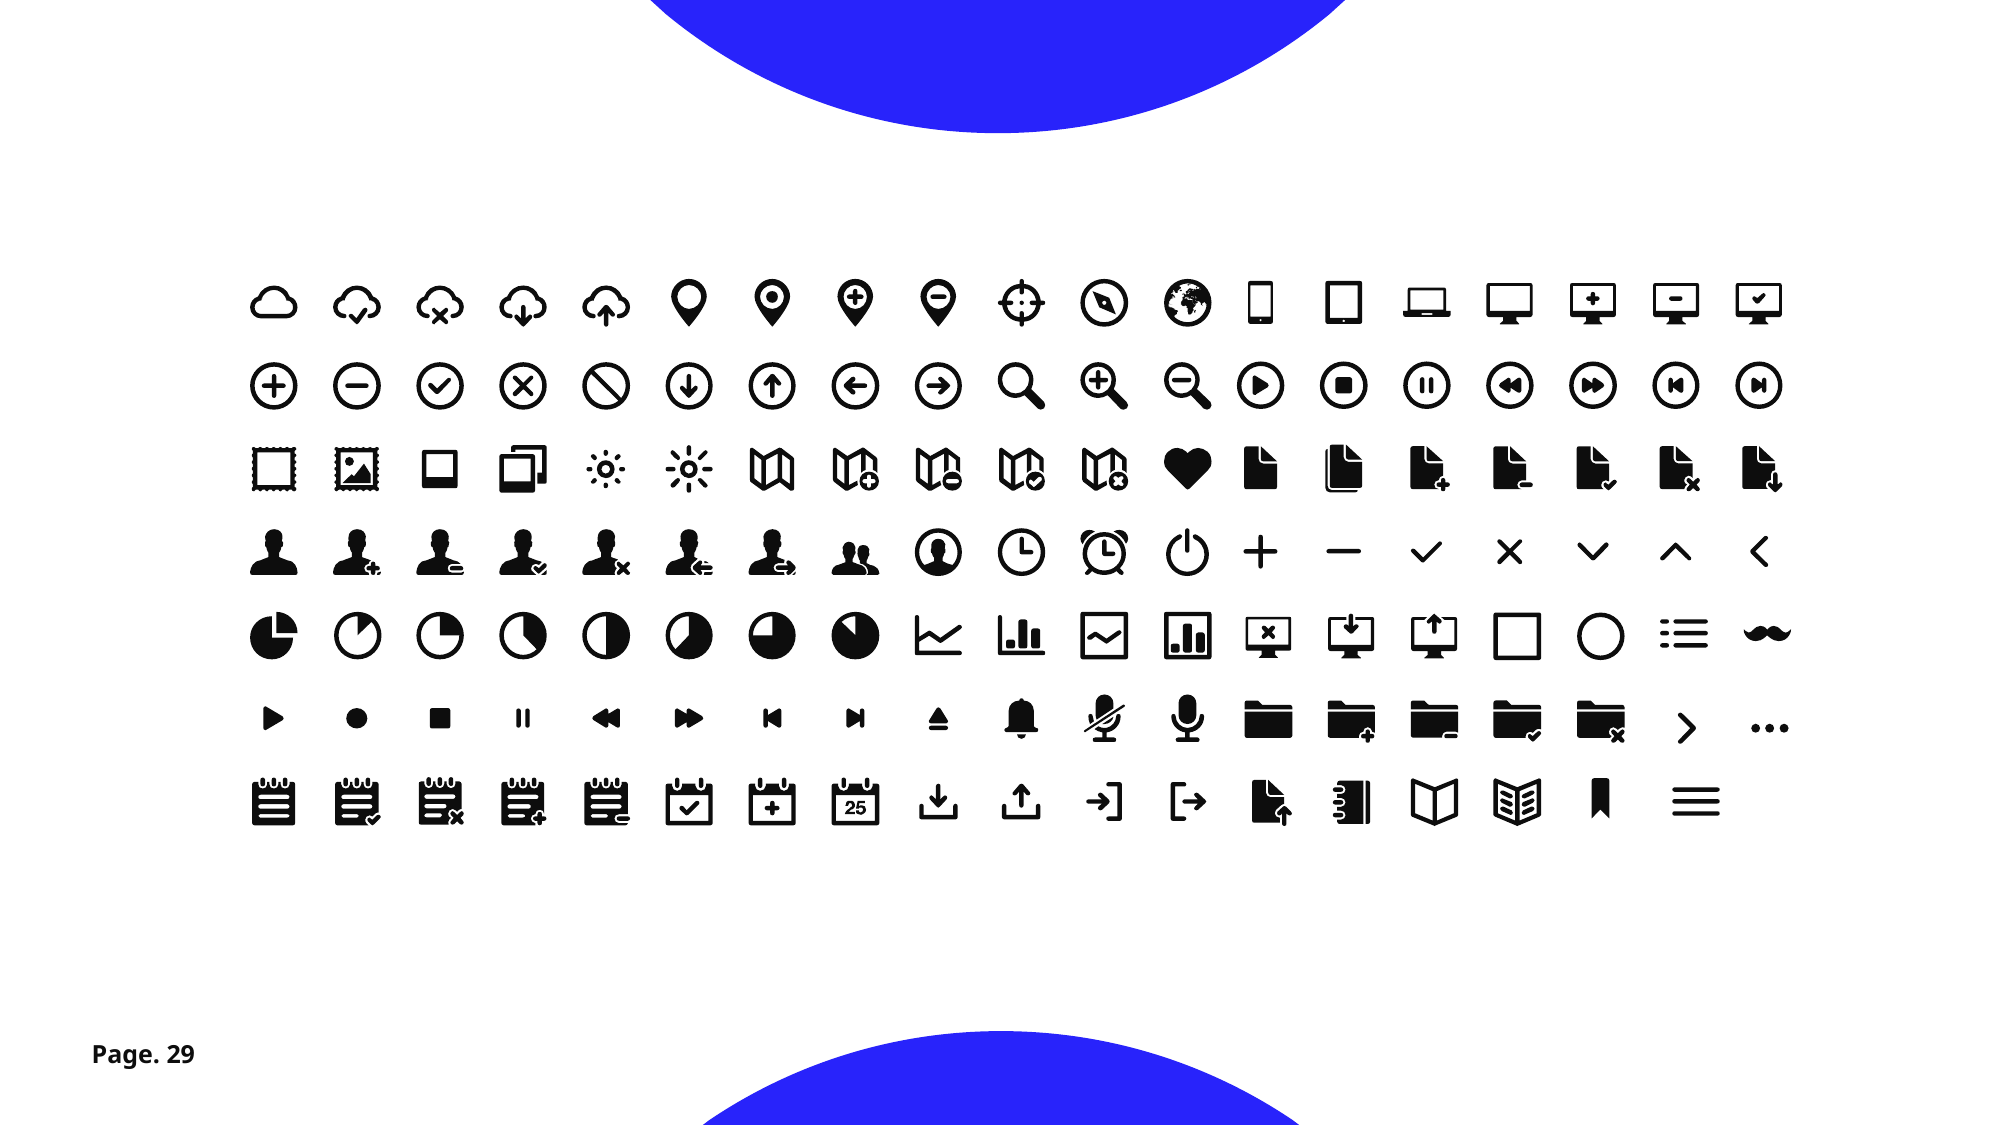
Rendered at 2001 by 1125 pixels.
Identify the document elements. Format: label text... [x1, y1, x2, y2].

text_box [335, 777, 381, 826]
text_box [333, 529, 381, 575]
text_box [1652, 361, 1700, 409]
text_box [781, 777, 787, 789]
text_box [276, 611, 298, 634]
text_box [1751, 723, 1761, 733]
text_box [1245, 616, 1292, 658]
text_box [333, 285, 381, 319]
text_box [1660, 542, 1692, 561]
text_box [748, 362, 796, 410]
text_box [748, 529, 796, 575]
text_box [1170, 782, 1187, 821]
text_box [754, 278, 791, 327]
text_box [997, 528, 1046, 577]
text_box [1178, 694, 1197, 725]
text_box [1410, 700, 1459, 710]
text_box [333, 362, 381, 410]
text_box [1327, 711, 1375, 743]
text_box [928, 725, 949, 731]
text_box [416, 285, 464, 319]
text_box [1343, 613, 1359, 634]
text_box [263, 706, 284, 731]
text_box [1325, 444, 1363, 493]
text_box [1765, 723, 1775, 733]
text_box [1327, 700, 1375, 710]
text_box [1410, 446, 1450, 492]
text_box [614, 478, 621, 484]
text_box [1493, 612, 1542, 661]
text_box [499, 362, 547, 410]
text_box [670, 478, 680, 488]
text_box [1332, 780, 1364, 824]
text_box [1080, 362, 1129, 410]
text_box [914, 615, 962, 656]
text_box [1660, 630, 1669, 636]
text_box [648, 0, 1347, 135]
text_box [1577, 700, 1625, 710]
text_box [590, 454, 597, 461]
text_box [525, 708, 530, 728]
text_box [1660, 643, 1669, 648]
text_box [250, 616, 294, 660]
text_box [920, 278, 957, 327]
text_box [1410, 541, 1442, 563]
text_box [1082, 447, 1129, 491]
text_box [701, 1030, 1301, 1125]
text_box [1577, 542, 1609, 561]
text_box [1779, 723, 1789, 733]
text_box [1742, 446, 1783, 493]
text_box [1164, 362, 1212, 410]
text_box [1326, 548, 1362, 554]
text_box [1164, 278, 1212, 327]
text_box [999, 447, 1045, 491]
text_box [1735, 361, 1783, 409]
text_box [614, 454, 621, 461]
text_box [915, 447, 962, 491]
text_box [250, 285, 298, 319]
text_box [1569, 361, 1617, 409]
text_box [1660, 619, 1669, 624]
text_box [1083, 694, 1126, 742]
text_box [582, 362, 631, 410]
text_box [1497, 539, 1523, 565]
text_box [596, 460, 615, 479]
text_box [1244, 446, 1278, 490]
text_box [1017, 734, 1026, 739]
text_box [1673, 630, 1708, 636]
text_box [679, 460, 698, 479]
text_box [1591, 778, 1610, 819]
text_box [334, 446, 380, 492]
text_box [671, 278, 707, 327]
text_box [670, 450, 680, 461]
text_box [590, 478, 597, 484]
text_box [1486, 361, 1534, 409]
text_box [665, 362, 713, 410]
text_box [1365, 780, 1371, 824]
text_box [1577, 612, 1625, 661]
text_box [748, 611, 796, 660]
text_box [1164, 611, 1212, 660]
text_box [914, 362, 962, 410]
text_box [1677, 712, 1696, 744]
text_box [914, 528, 962, 577]
text_box [1493, 700, 1542, 710]
text_box [1735, 283, 1782, 325]
text_box [499, 529, 547, 575]
text_box [997, 615, 1046, 656]
text_box [763, 708, 782, 728]
text_box [841, 777, 846, 789]
text_box [499, 285, 547, 327]
text_box [251, 446, 297, 492]
text_box [582, 285, 631, 327]
text_box [1106, 782, 1122, 821]
text_box [416, 362, 464, 410]
text_box [1410, 711, 1459, 739]
text_box [1243, 534, 1278, 569]
text_box [665, 466, 676, 472]
text_box [1486, 283, 1533, 325]
text_box [697, 450, 708, 461]
text_box [1659, 446, 1700, 492]
text_box [1004, 698, 1039, 733]
text_box [501, 777, 547, 826]
text_box [1672, 799, 1720, 804]
text_box [584, 777, 631, 826]
text_box [1248, 280, 1273, 324]
text_box [686, 445, 692, 456]
text_box [1493, 446, 1533, 490]
text_box [250, 529, 298, 575]
text_box [603, 449, 609, 456]
text_box [1403, 361, 1451, 409]
text_box [1319, 361, 1368, 409]
text_box [919, 803, 958, 820]
text_box [757, 777, 763, 789]
text_box [697, 478, 708, 488]
text_box [1653, 283, 1700, 325]
text_box [748, 783, 796, 826]
text_box [516, 708, 521, 728]
text_box [582, 611, 631, 660]
text_box [749, 447, 795, 491]
text_box [511, 445, 547, 484]
text_box [418, 777, 464, 825]
text_box [1743, 625, 1792, 642]
text_box [348, 307, 368, 325]
text_box [1080, 278, 1129, 327]
text_box [1080, 611, 1129, 660]
text_box [831, 611, 880, 660]
text_box [592, 708, 620, 728]
text_box [252, 777, 296, 826]
text_box [1750, 535, 1769, 567]
text_box [665, 783, 713, 826]
text_box [334, 611, 382, 660]
text_box [1252, 779, 1292, 827]
text_box [928, 707, 949, 724]
text_box [1570, 283, 1616, 325]
text_box [1185, 528, 1190, 553]
text_box [1244, 700, 1293, 710]
text_box [1328, 617, 1375, 659]
text_box [499, 611, 547, 660]
text_box [846, 708, 865, 728]
text_box [1411, 613, 1458, 659]
text_box [1001, 803, 1041, 820]
text_box [831, 541, 880, 575]
text_box [1673, 643, 1708, 648]
text_box [431, 307, 449, 325]
text_box [1244, 711, 1293, 738]
text_box [831, 362, 880, 410]
text_box [864, 777, 870, 789]
text_box [837, 278, 874, 327]
text_box [1080, 529, 1129, 575]
text_box [1086, 792, 1110, 811]
text_box Page. 29 [76, 1031, 418, 1076]
text_box [499, 454, 536, 493]
text_box [1576, 446, 1617, 491]
text_box [1493, 778, 1542, 827]
text_box [582, 529, 631, 575]
text_box [1410, 778, 1459, 827]
text_box [1166, 534, 1209, 577]
text_box [997, 362, 1046, 410]
text_box [1672, 811, 1720, 816]
text_box [832, 447, 879, 491]
text_box [674, 708, 704, 728]
text_box [429, 708, 451, 729]
text_box [675, 777, 680, 789]
text_box [1493, 711, 1542, 742]
text_box [1236, 361, 1285, 409]
text_box [665, 611, 713, 660]
text_box [603, 482, 609, 489]
text_box [1012, 783, 1031, 808]
text_box [1182, 792, 1207, 811]
text_box [665, 529, 713, 575]
text_box [416, 611, 464, 660]
text_box [1171, 713, 1205, 742]
text_box [346, 708, 368, 729]
text_box [250, 362, 298, 410]
text_box [416, 529, 464, 575]
text_box [1325, 280, 1363, 324]
text_box [1403, 287, 1451, 317]
text_box [421, 449, 458, 489]
text_box [1672, 787, 1720, 792]
text_box [1164, 447, 1212, 490]
text_box [1577, 711, 1625, 743]
text_box [698, 777, 704, 789]
text_box [997, 278, 1046, 327]
text_box [686, 482, 692, 493]
text_box [831, 783, 880, 826]
text_box [702, 466, 713, 472]
text_box [1673, 619, 1708, 624]
text_box [929, 783, 948, 808]
